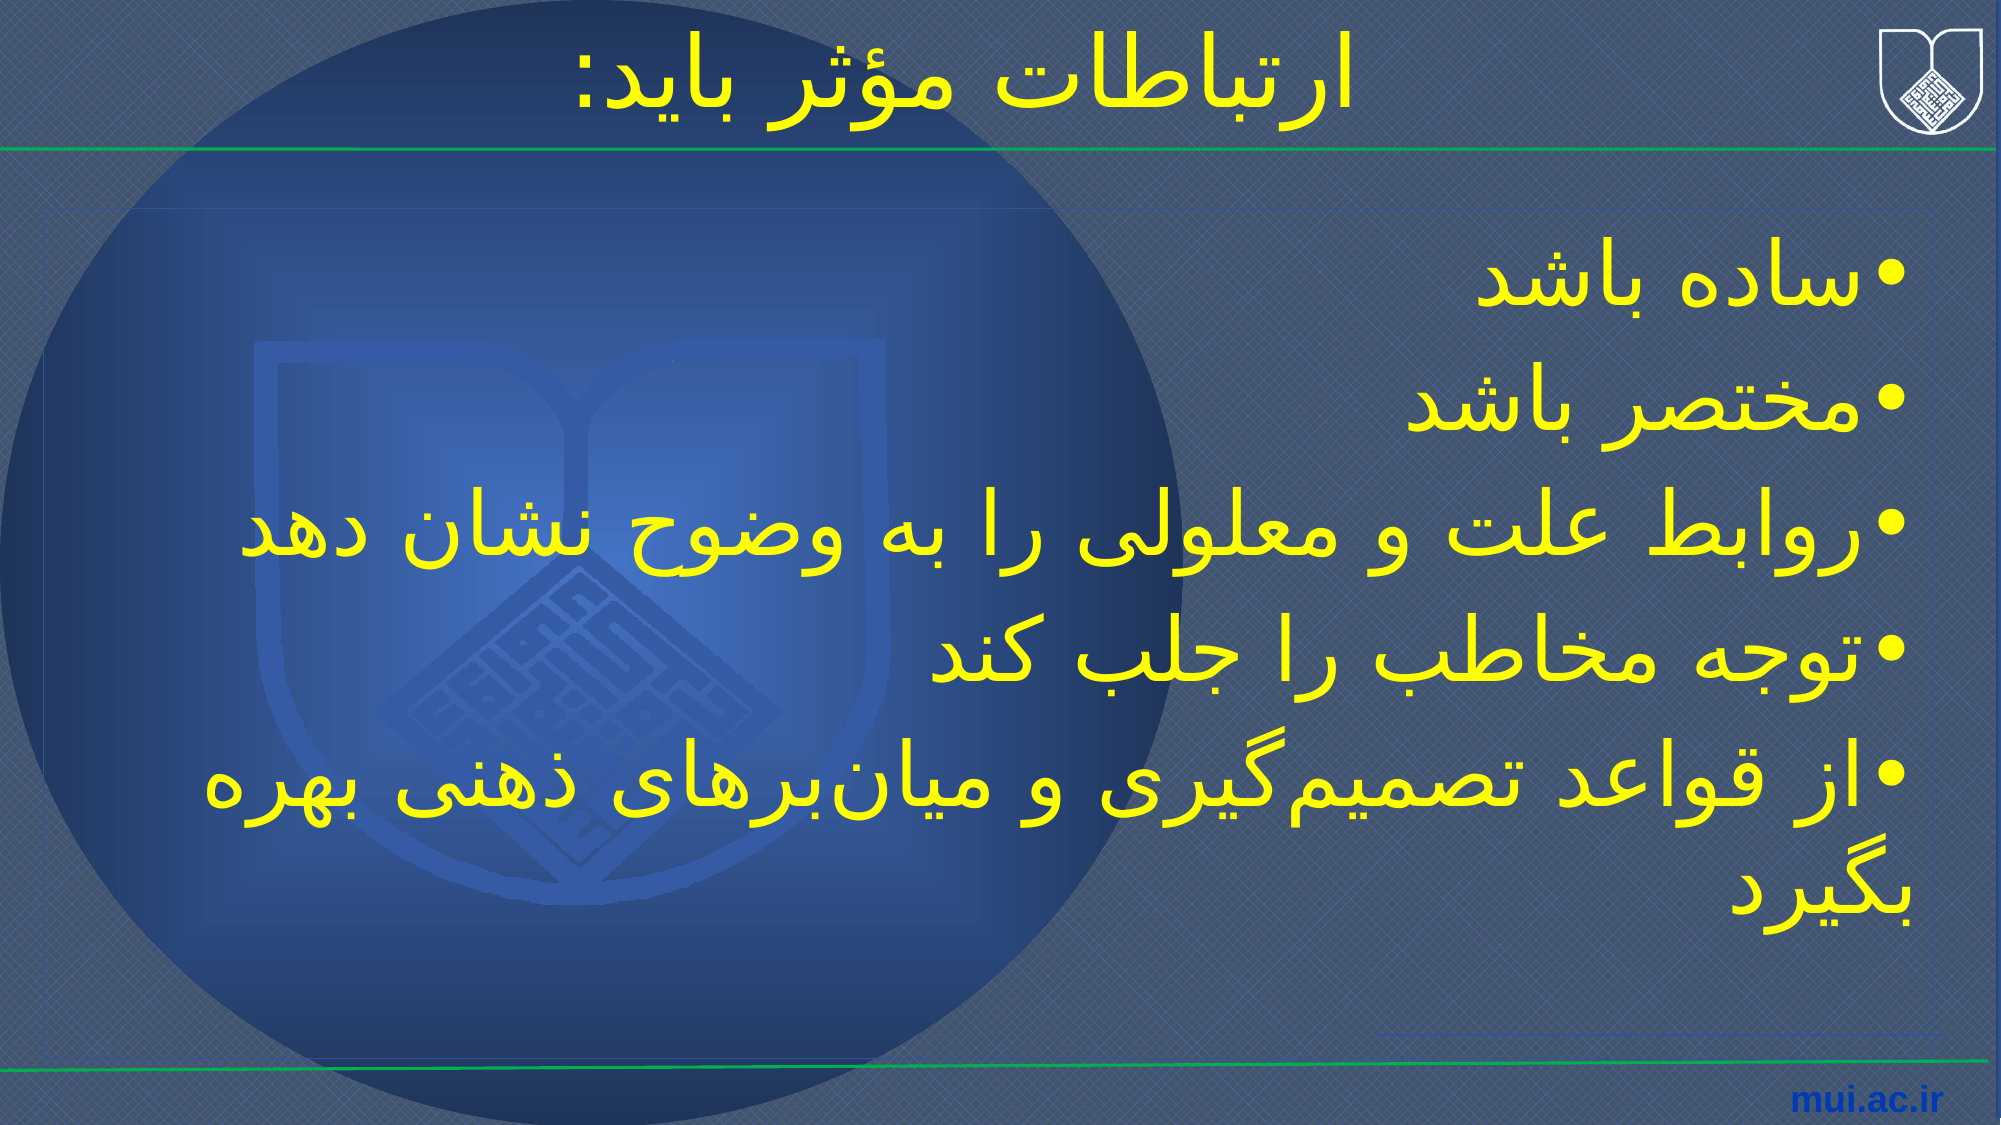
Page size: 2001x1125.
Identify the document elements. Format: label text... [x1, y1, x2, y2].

picture [1874, 0, 1988, 138]
list • ساده باشد • مختصر باشد • روابط علت و معلولی را به وضوح نشان دهد • توجه مخاطب را جلب کند • از قواعد تصمیم‌گیری و میان‌برهای ذهنی بهره بگیرد [43, 208, 1934, 1059]
text_box ارتباطات مؤثر باید: [456, 0, 1473, 117]
